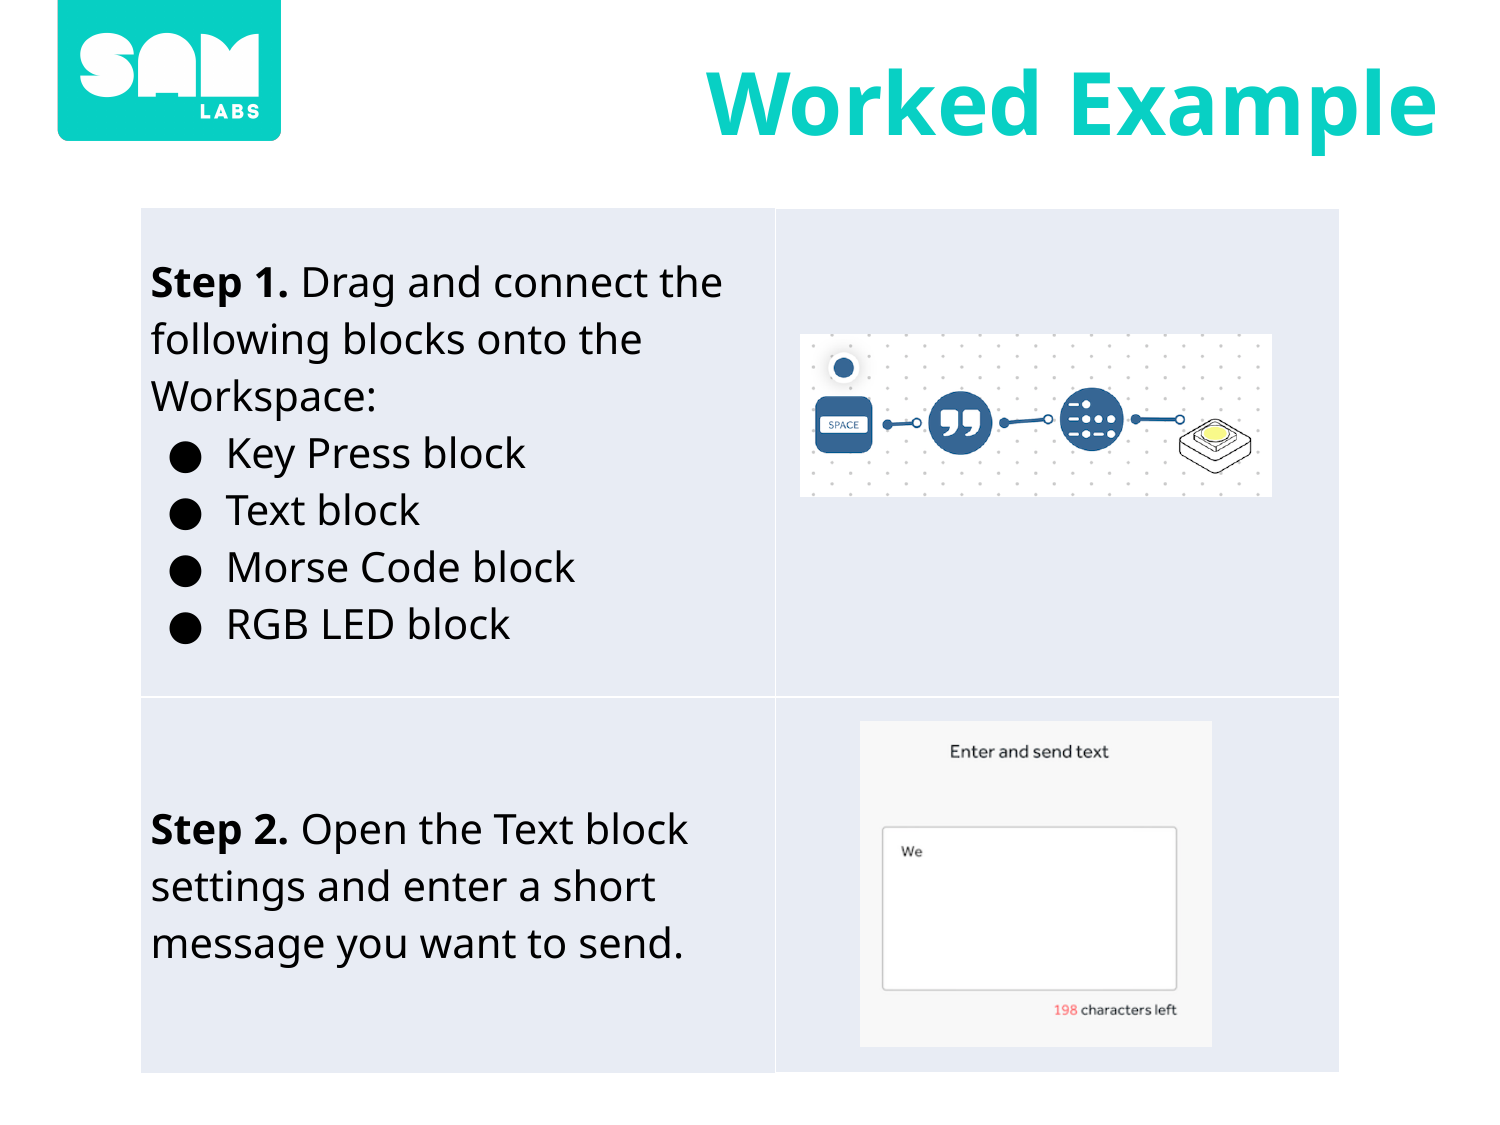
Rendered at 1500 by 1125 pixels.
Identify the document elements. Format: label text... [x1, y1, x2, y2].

table_cell Step 2. Open the Text block settings and enter a short message you want to send. [141, 698, 775, 1073]
text_box Worked Example [102, 52, 1440, 155]
picture [0, 0, 281, 142]
table_header [776, 209, 1339, 696]
picture [713, 236, 1313, 710]
table_header Step 1. Drag and connect the following blocks onto the Workspace: Key Press block Text block Morse Code block RGB LED block [141, 208, 775, 696]
picture [859, 720, 1212, 1047]
table_cell [776, 698, 1339, 1072]
